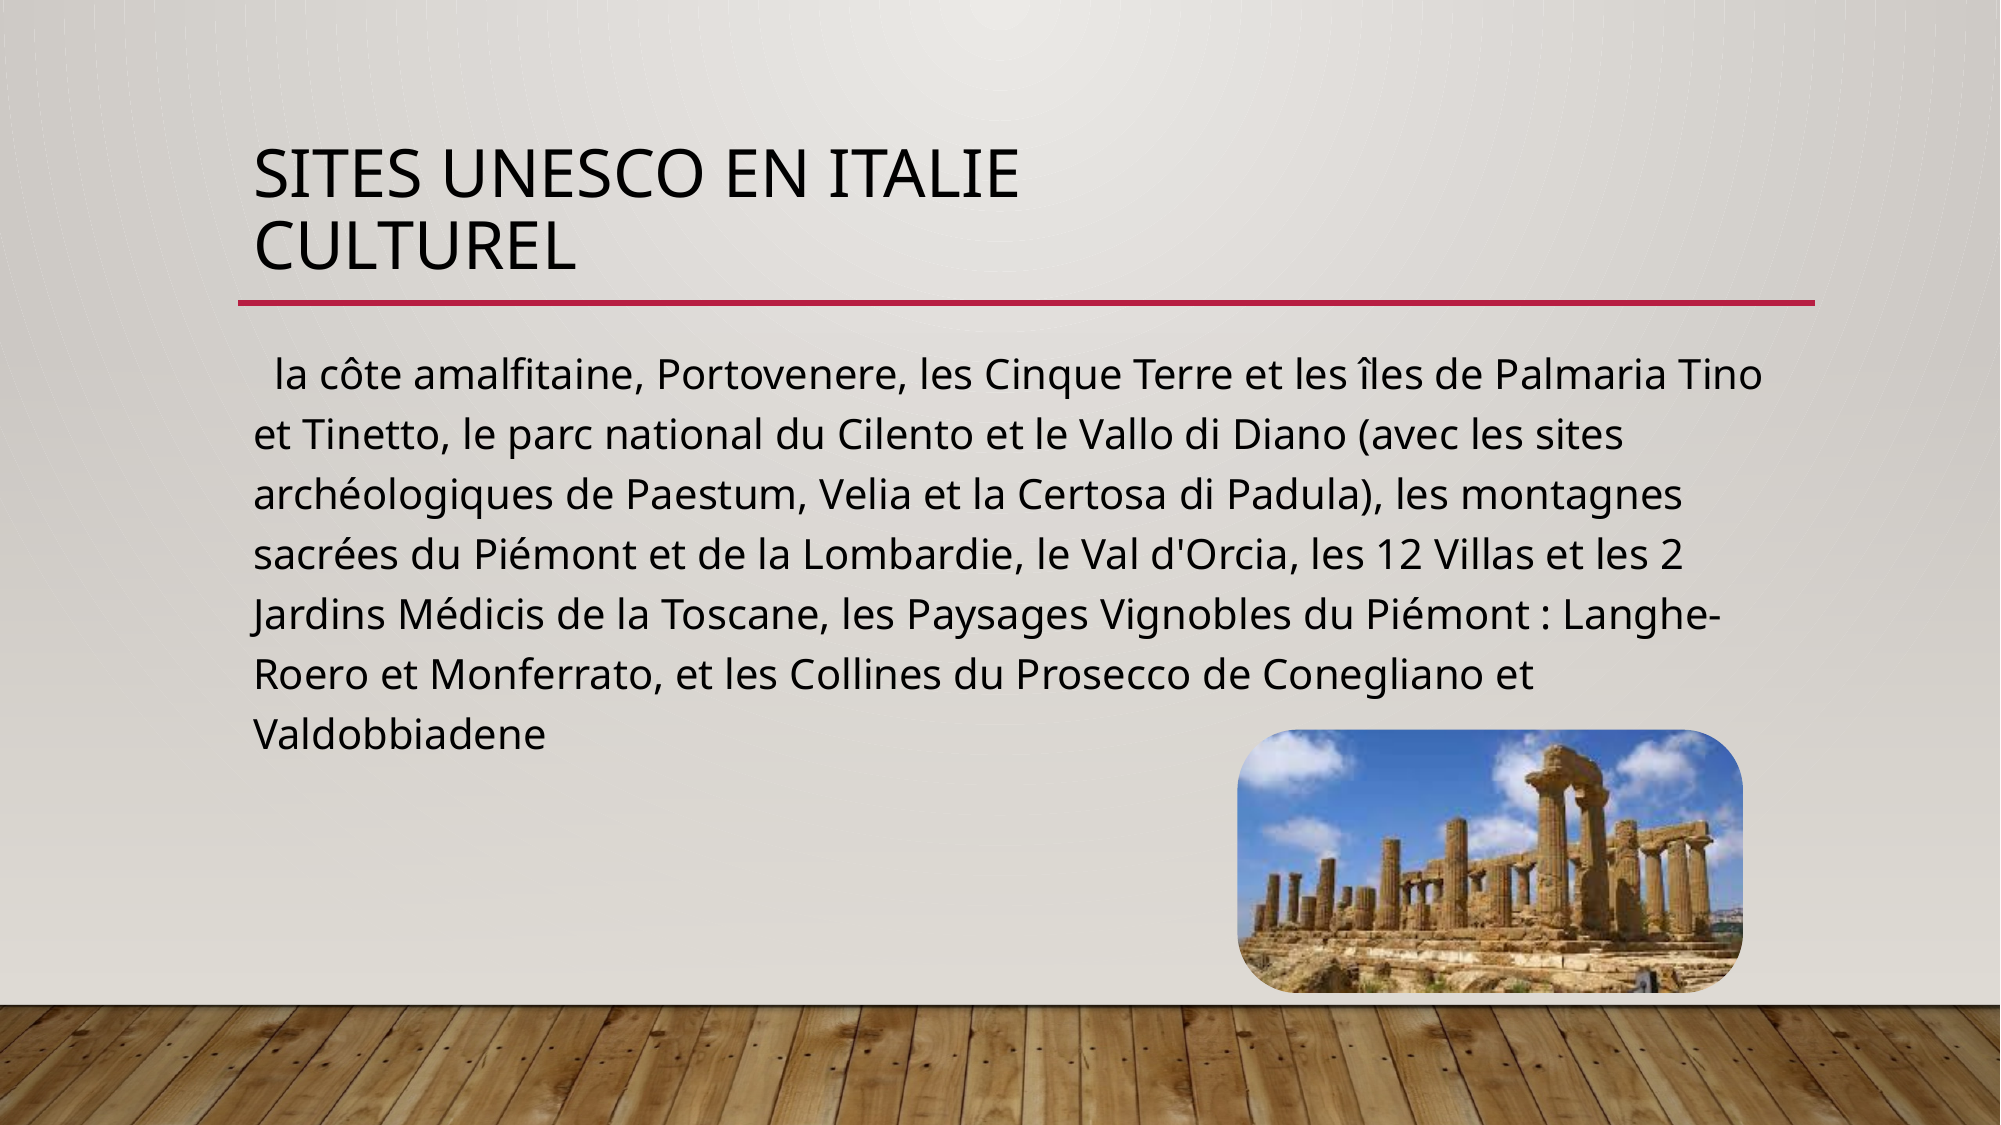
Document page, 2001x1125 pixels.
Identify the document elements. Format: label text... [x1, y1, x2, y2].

list la côte amalfitaine, Portovenere, les Cinque Terre et les îles de Palmaria Tino et Tinetto, le parc national du Cilento et le Vallo di Diano (avec les sites archéologiques de Paestum, Velia et la Certosa di Padula), les montagnes sacrées du Piémont et de la Lombardie, le Val d'Orcia, les 12 Villas et les 2 Jardins Médicis de la Toscane, les Paysages Vignobles du Piémont : Langhe-Roero et Monferrato, et les Collines du Prosecco de Conegliano et Valdobbiadene [238, 330, 1814, 897]
title Sites Unesco en Italie culturel [238, 131, 1814, 305]
picture [1237, 729, 1744, 994]
picture [0, 1005, 2000, 1125]
